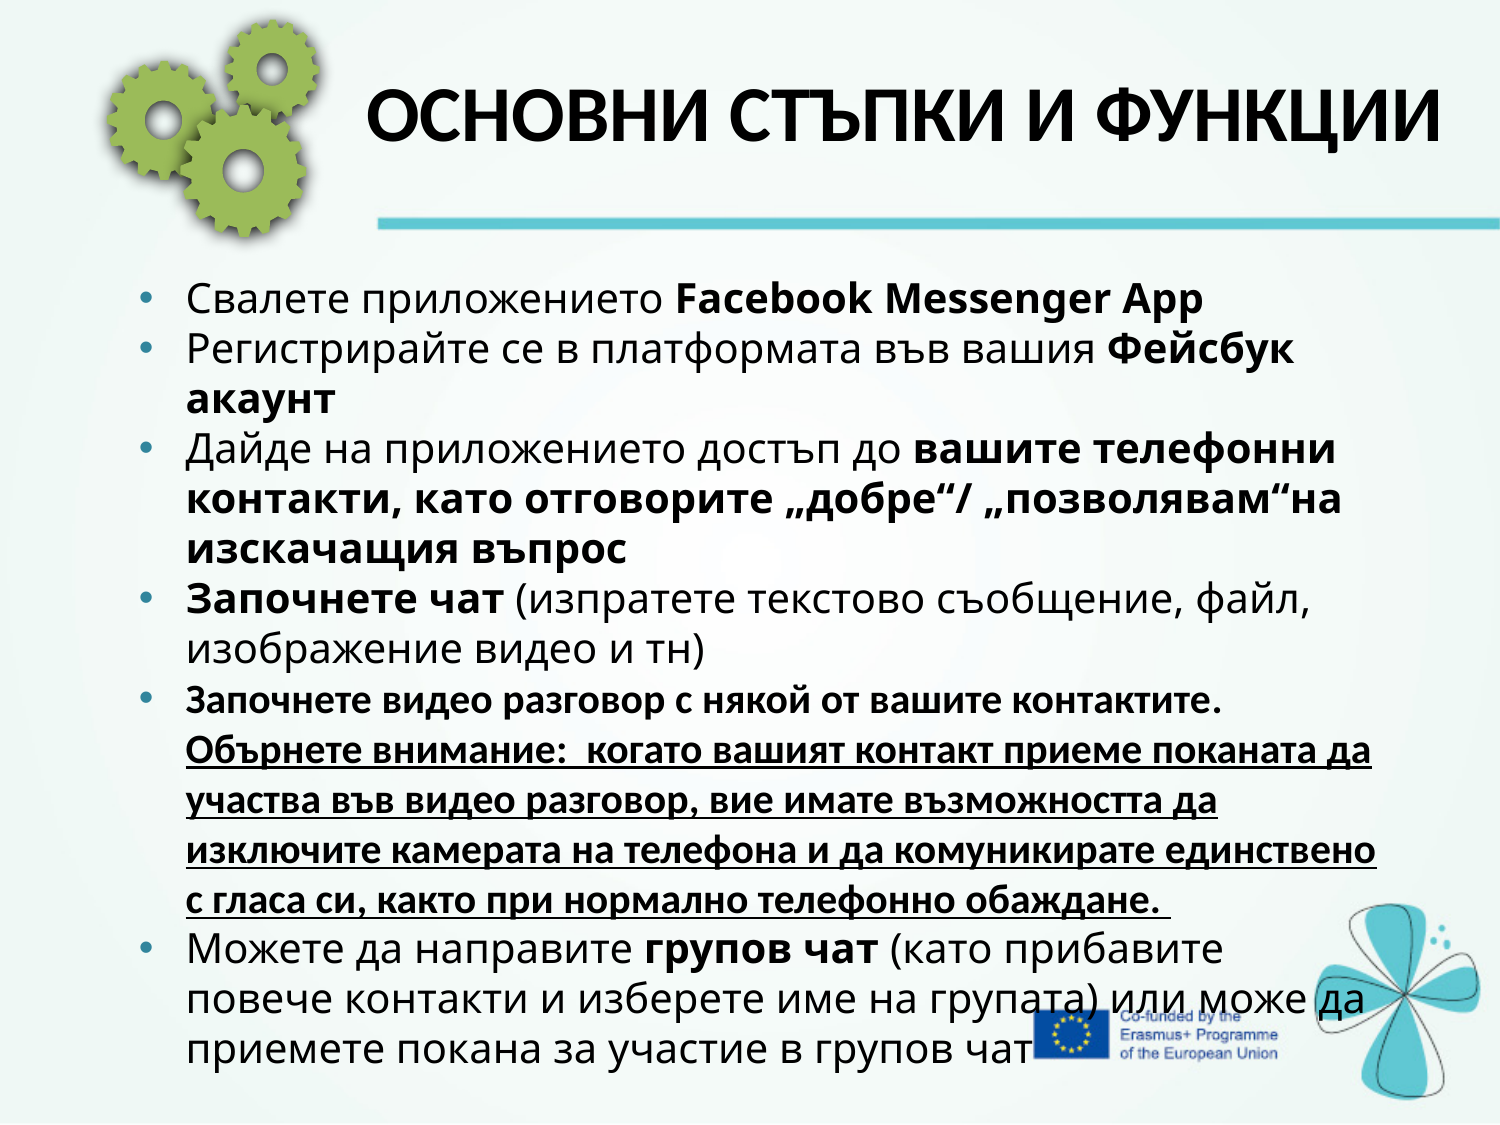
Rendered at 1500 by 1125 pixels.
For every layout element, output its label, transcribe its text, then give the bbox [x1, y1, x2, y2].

text_box Свалете приложението Facebook Messenger App Регистрирайте се в платформата във вашия Фейсбук акаунт Дайде на приложението достъп до вашите телефонни контакти, като отговорите „добре“/ „позволявам“на изскачащия въпрос Започнете чат (изпратете текстово съобщение, файл, изображение видео и тн) Започнете видео разговор с някой от вашите контактите. Обърнете внимание: когато вашият контакт приеме поканата да участва във видео разговор, вие имате възможността да изключите камерата на телефона и да комуникирате единствено с гласа си, както при нормално телефонно обаждане. Можете да направите групов чат (като прибавите повече контакти и изберете име на групата) или може да приемете покана за участие в групов чат [123, 264, 1395, 1080]
picture [0, 0, 1500, 1125]
text_box ОСНОВНИ СТЪПКИ И ФУНКЦИИ [325, 55, 1459, 165]
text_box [106, 19, 320, 237]
